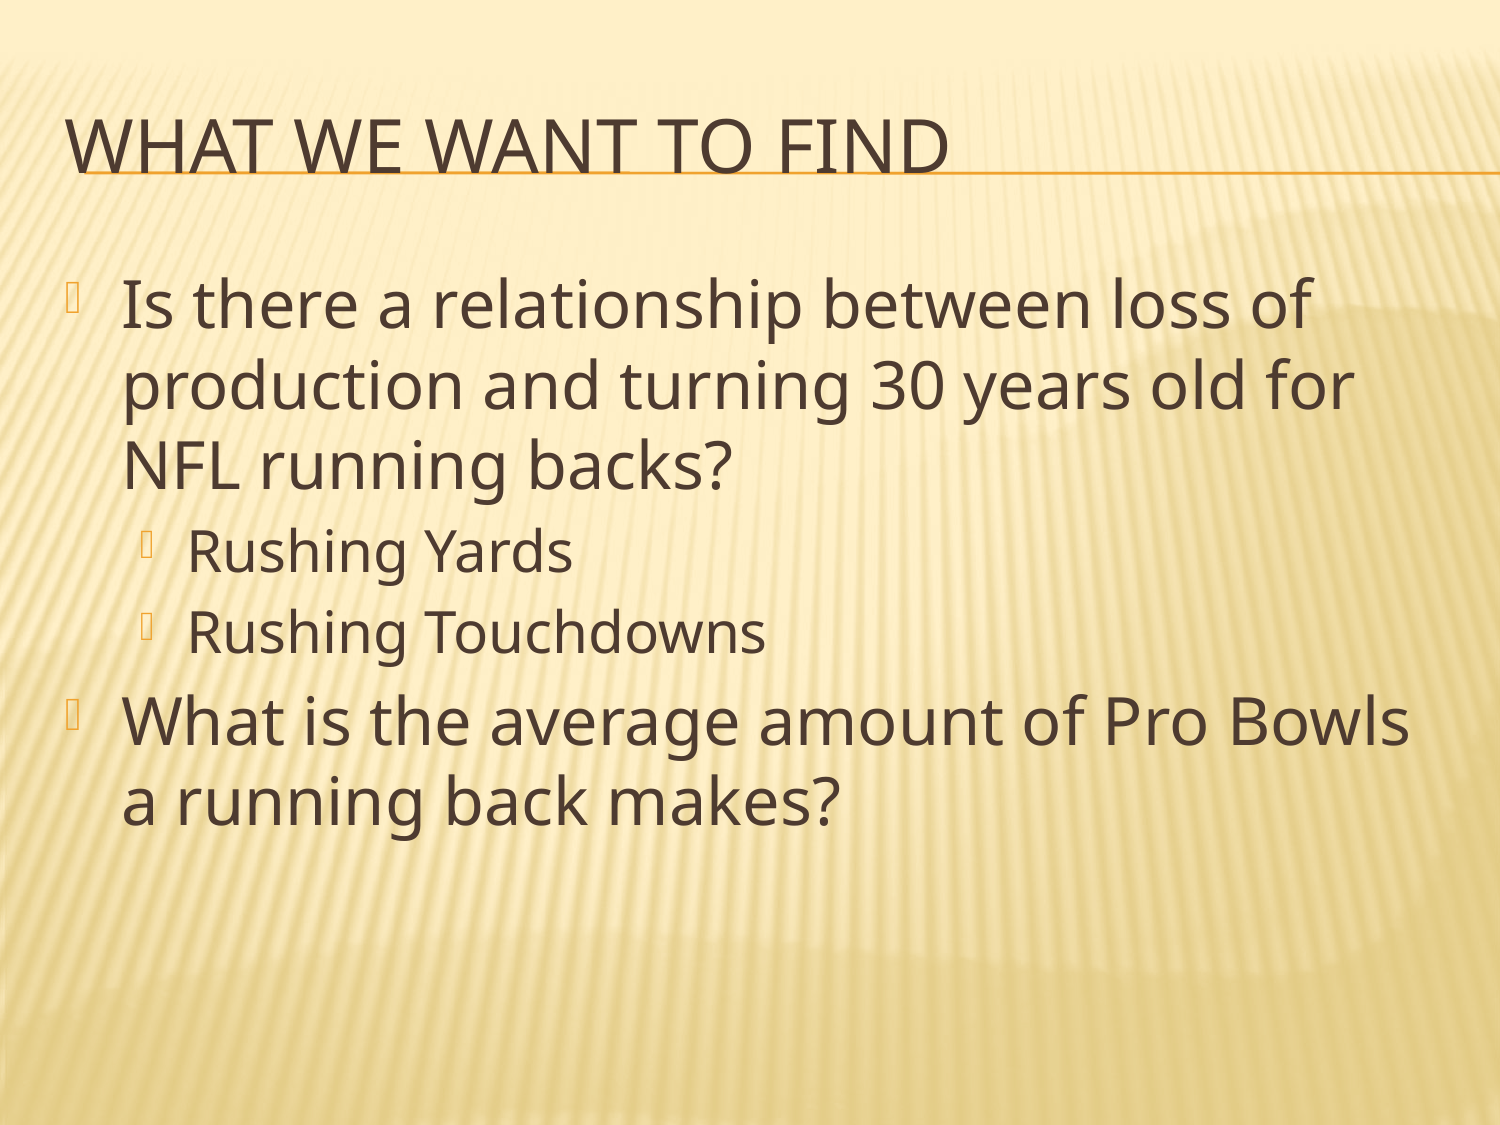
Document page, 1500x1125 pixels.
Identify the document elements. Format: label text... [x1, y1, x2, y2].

list Is there a relationship between loss of production and turning 30 years old for NFL running backs? Rushing Yards Rushing Touchdowns What is the average amount of Pro Bowls a running back makes? [50, 254, 1475, 998]
title What We Want to Find [50, 75, 1475, 213]
